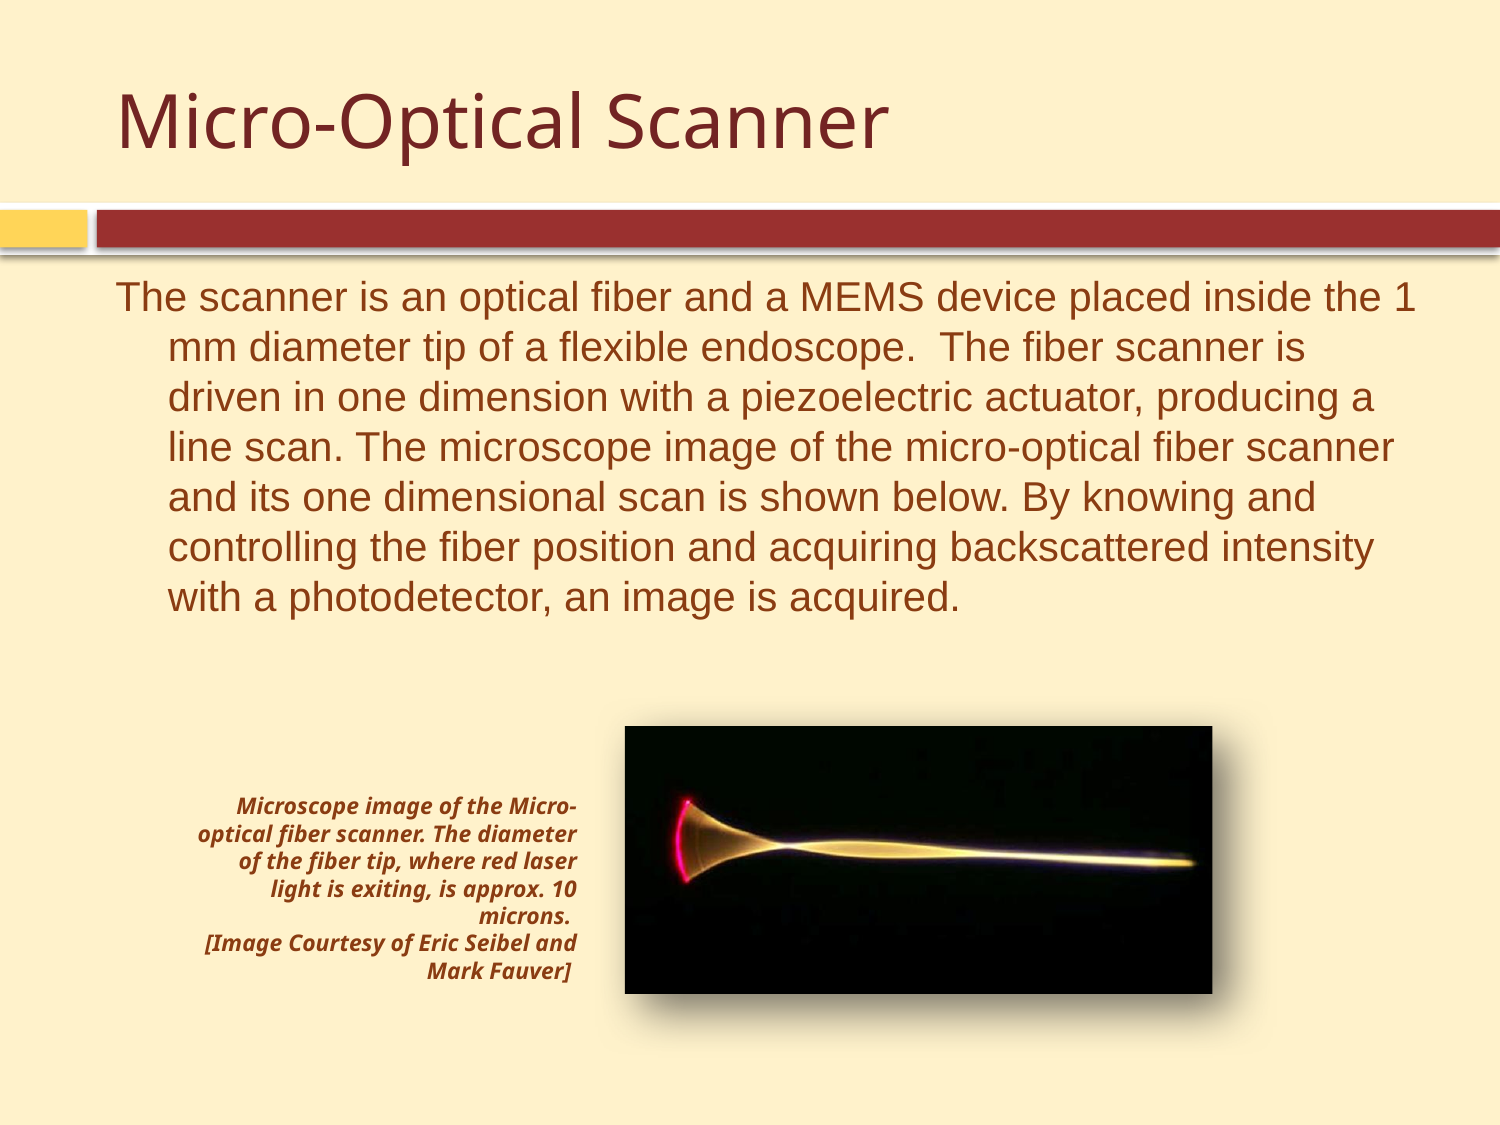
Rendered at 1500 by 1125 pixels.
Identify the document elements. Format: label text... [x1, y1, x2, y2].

list The scanner is an optical fiber and a MEMS device placed inside the 1 mm diameter tip of a flexible endoscope. The fiber scanner is driven in one dimension with a piezoelectric actuator, producing a line scan. The microscope image of the micro-optical fiber scanner and its one dimensional scan is shown below. By knowing and controlling the fiber position and acquiring backscattered intensity with a photodetector, an image is acquired. [100, 262, 1438, 707]
picture [624, 726, 1213, 994]
title Micro-Optical Scanner [100, 37, 1438, 200]
text_box Microscope image of the Micro-optical fiber scanner. The diameter of the fiber tip, where red laser light is exiting, is approx. 10 microns. [Image Courtesy of Eric Seibel and Mark Fauver] [176, 784, 593, 992]
